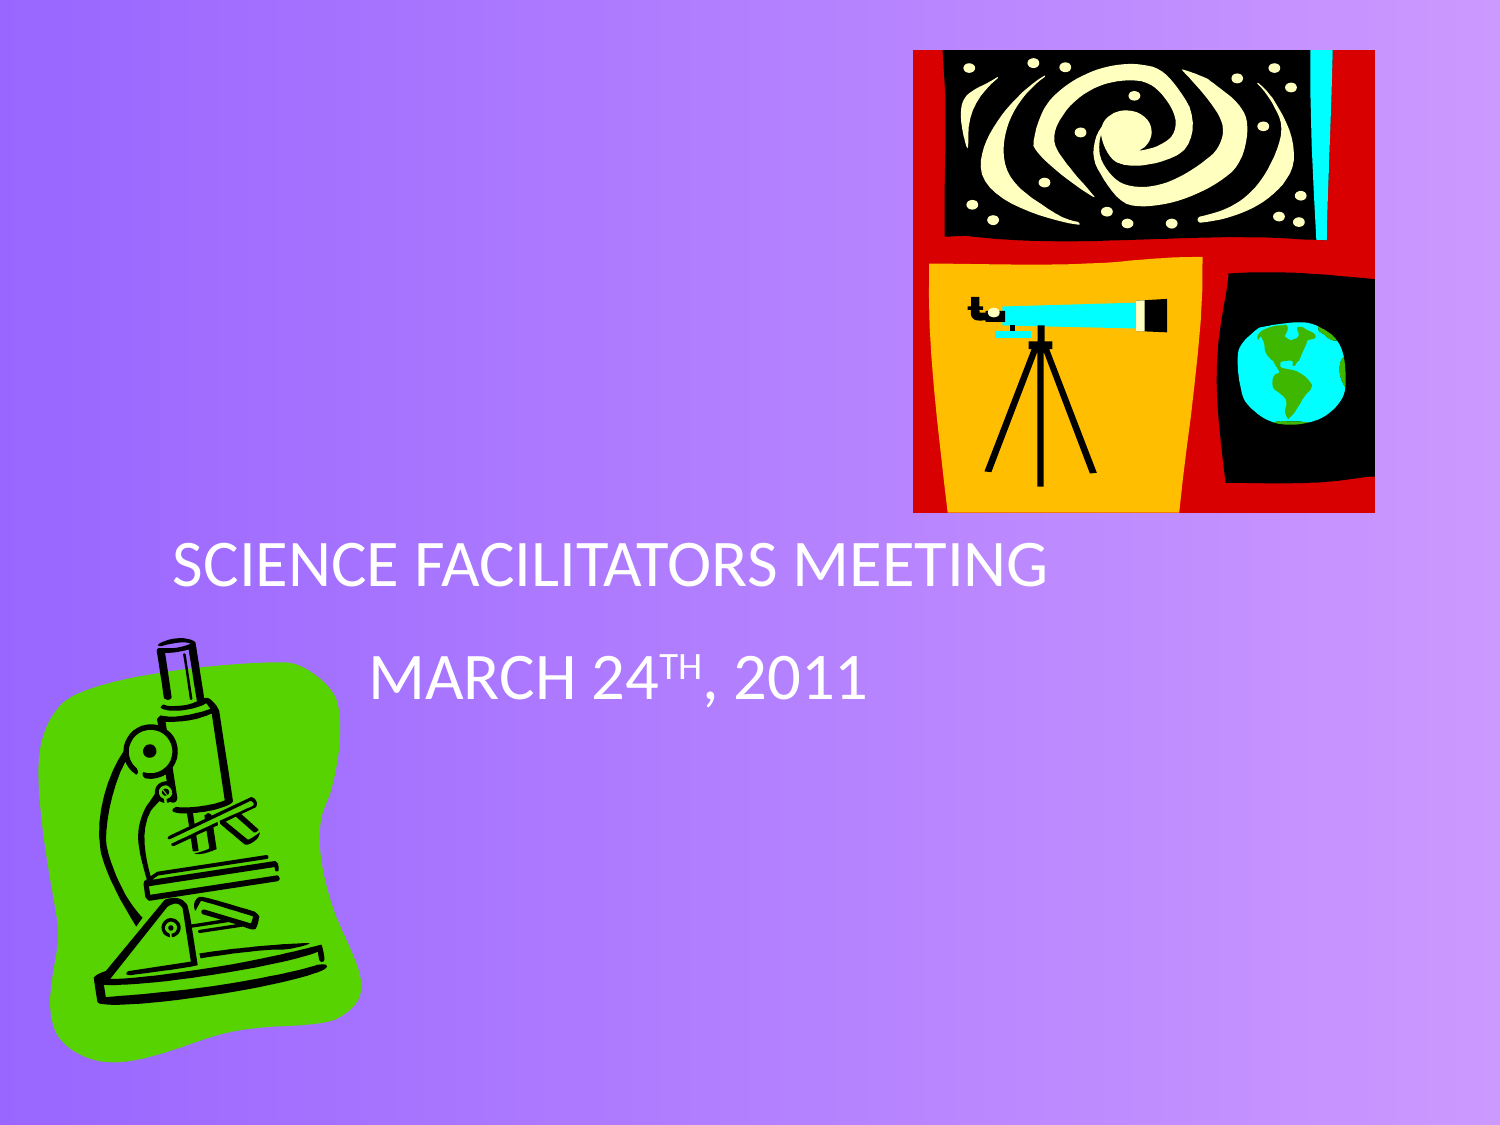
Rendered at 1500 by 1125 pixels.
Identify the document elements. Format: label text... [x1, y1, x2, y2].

picture [37, 637, 363, 1063]
text_box Science Facilitators Meeting March 24th, 2011 [75, 512, 1163, 721]
picture [912, 49, 1376, 513]
